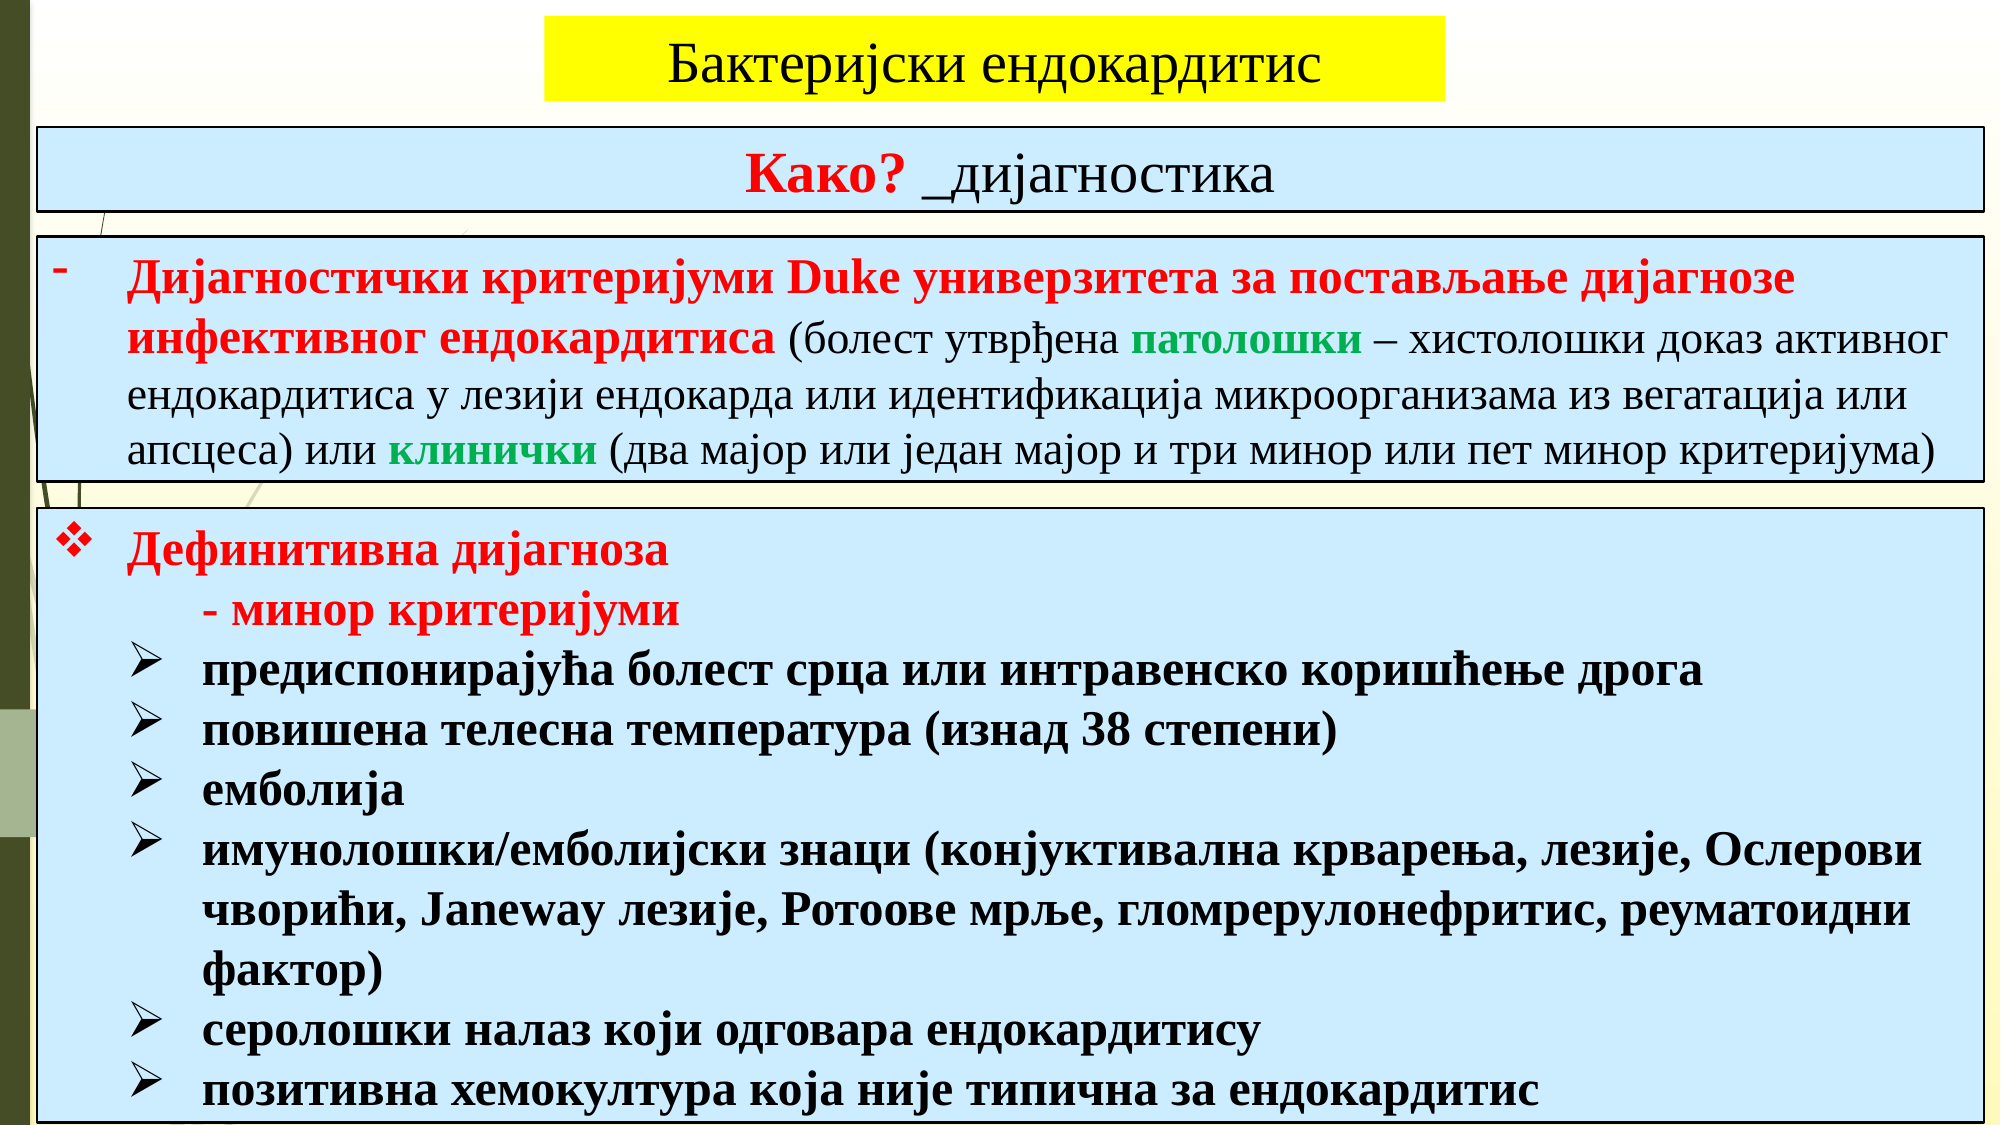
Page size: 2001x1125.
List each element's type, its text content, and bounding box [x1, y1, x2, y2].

text_box Како? _дијагностика [37, 126, 1984, 212]
title Бактеријски ендокардитис [544, 16, 1446, 102]
text_box Дијагностички критеријуми Duke универзитета за постављање дијагнозе инфективног ендокардитиса (болест утврђена патолошки – хистолошки доказ активног ендокардитиса у лезији ендокарда или идентификација микроорганизама из вегатација или апсцеса) или клинички (два мајор или један мајор и три минор или пет минор критеријума) [37, 236, 1984, 482]
text_box Дефинитивна дијагноза - минор критеријуми предиспонирајућа болест срца или интравенско коришћење дрога повишена телесна температура (изнад 38 степени) емболија имунолошки/емболијски знаци (конјуктивална крварења, лезије, Ослерови чворићи, Janeway лезије, Ротоове мрље, гломрерулонефритис, реуматоидни фактор) серолошки налаз који одговара ендокардитису позитивна хемокултура која није типична за ендокардитис [37, 507, 1984, 1123]
